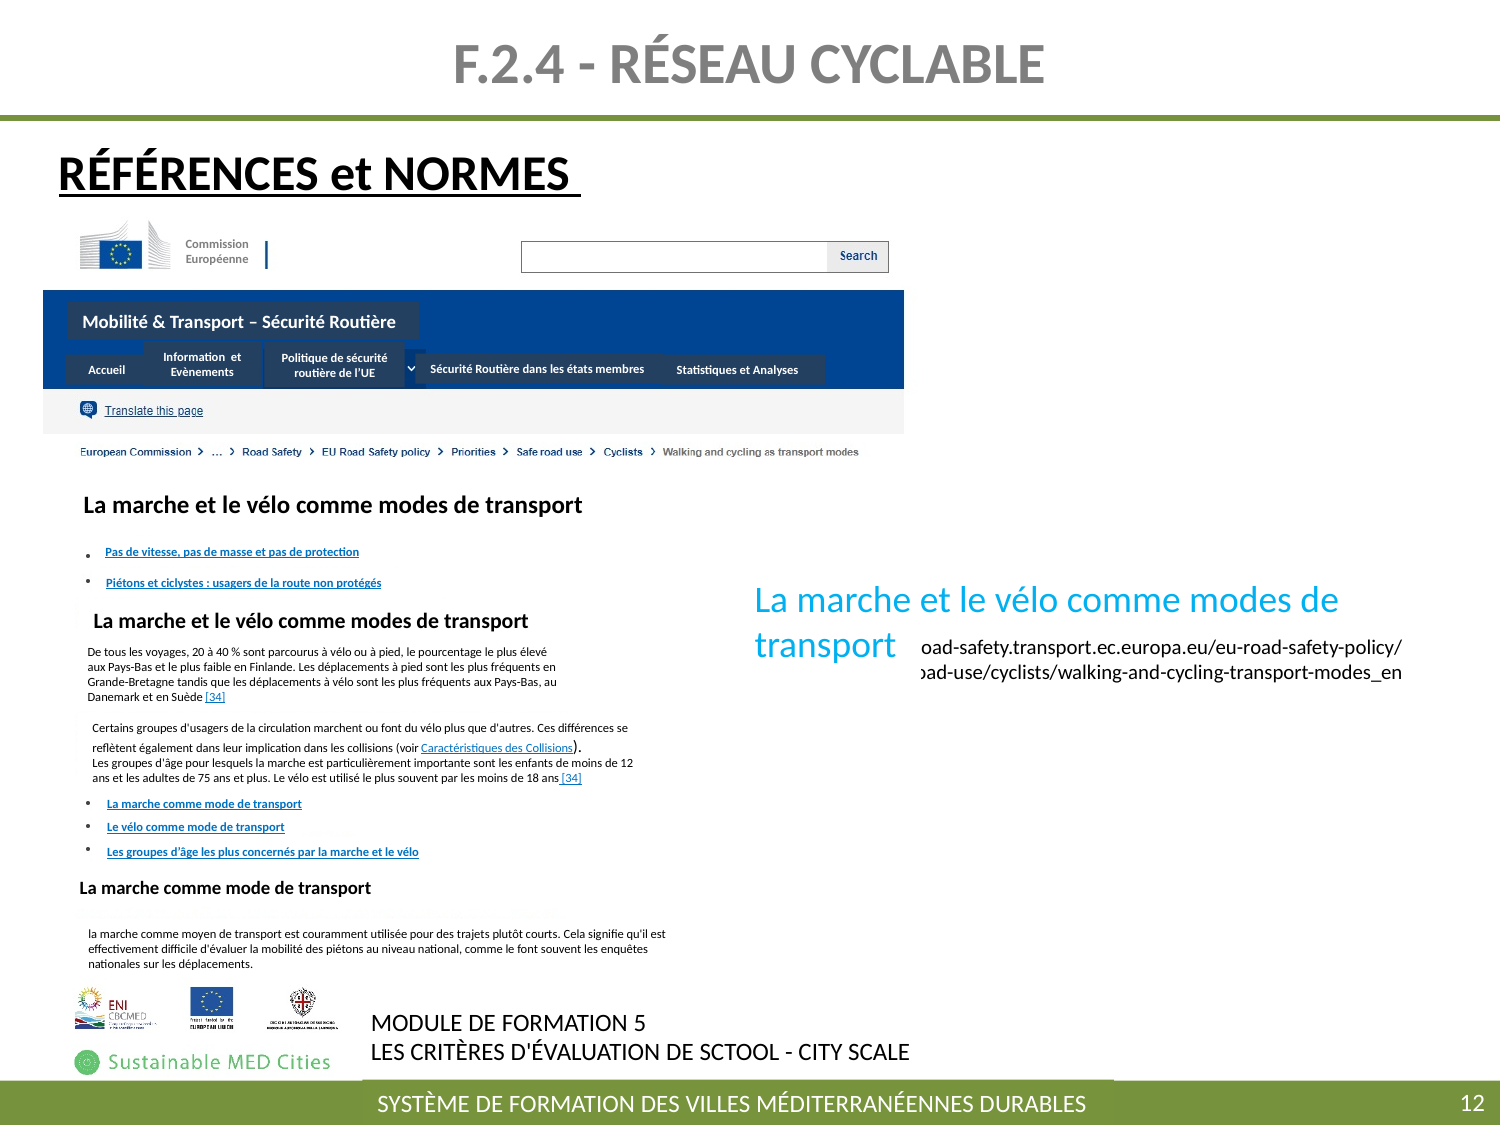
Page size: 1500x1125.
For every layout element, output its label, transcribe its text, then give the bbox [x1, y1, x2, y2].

text_box La marche et le vélo comme modes de transport [925, 567, 1379, 672]
picture [43, 207, 921, 952]
text_box RÉFÉRENCES et NORMES [43, 133, 1331, 220]
slide_number ‹#› [1149, 1071, 1500, 1125]
text_box la marche comme moyen de transport est couramment utilisée pour des trajets plutôt courts. Cela signifie qu'il est effectivement difficile d'évaluer la mobilité des piétons au niveau national, comme le font souvent les enquêtes nationales sur les déplacements. [73, 960, 690, 979]
text_box F.2.4 - RÉSEAU CYCLABLE [0, 0, 1500, 121]
text_box https://https://road-safety.transport.ec.europa.eu/eu-road-safety-policy/priorities/safe-road-use/cyclists/walking-and-cycling-transport-modes_en [925, 626, 1434, 692]
text_box SYSTÈME DE FORMATION DES VILLES MÉDITERRANÉENNES DURABLES [362, 1079, 1114, 1125]
picture [62, 978, 356, 1080]
